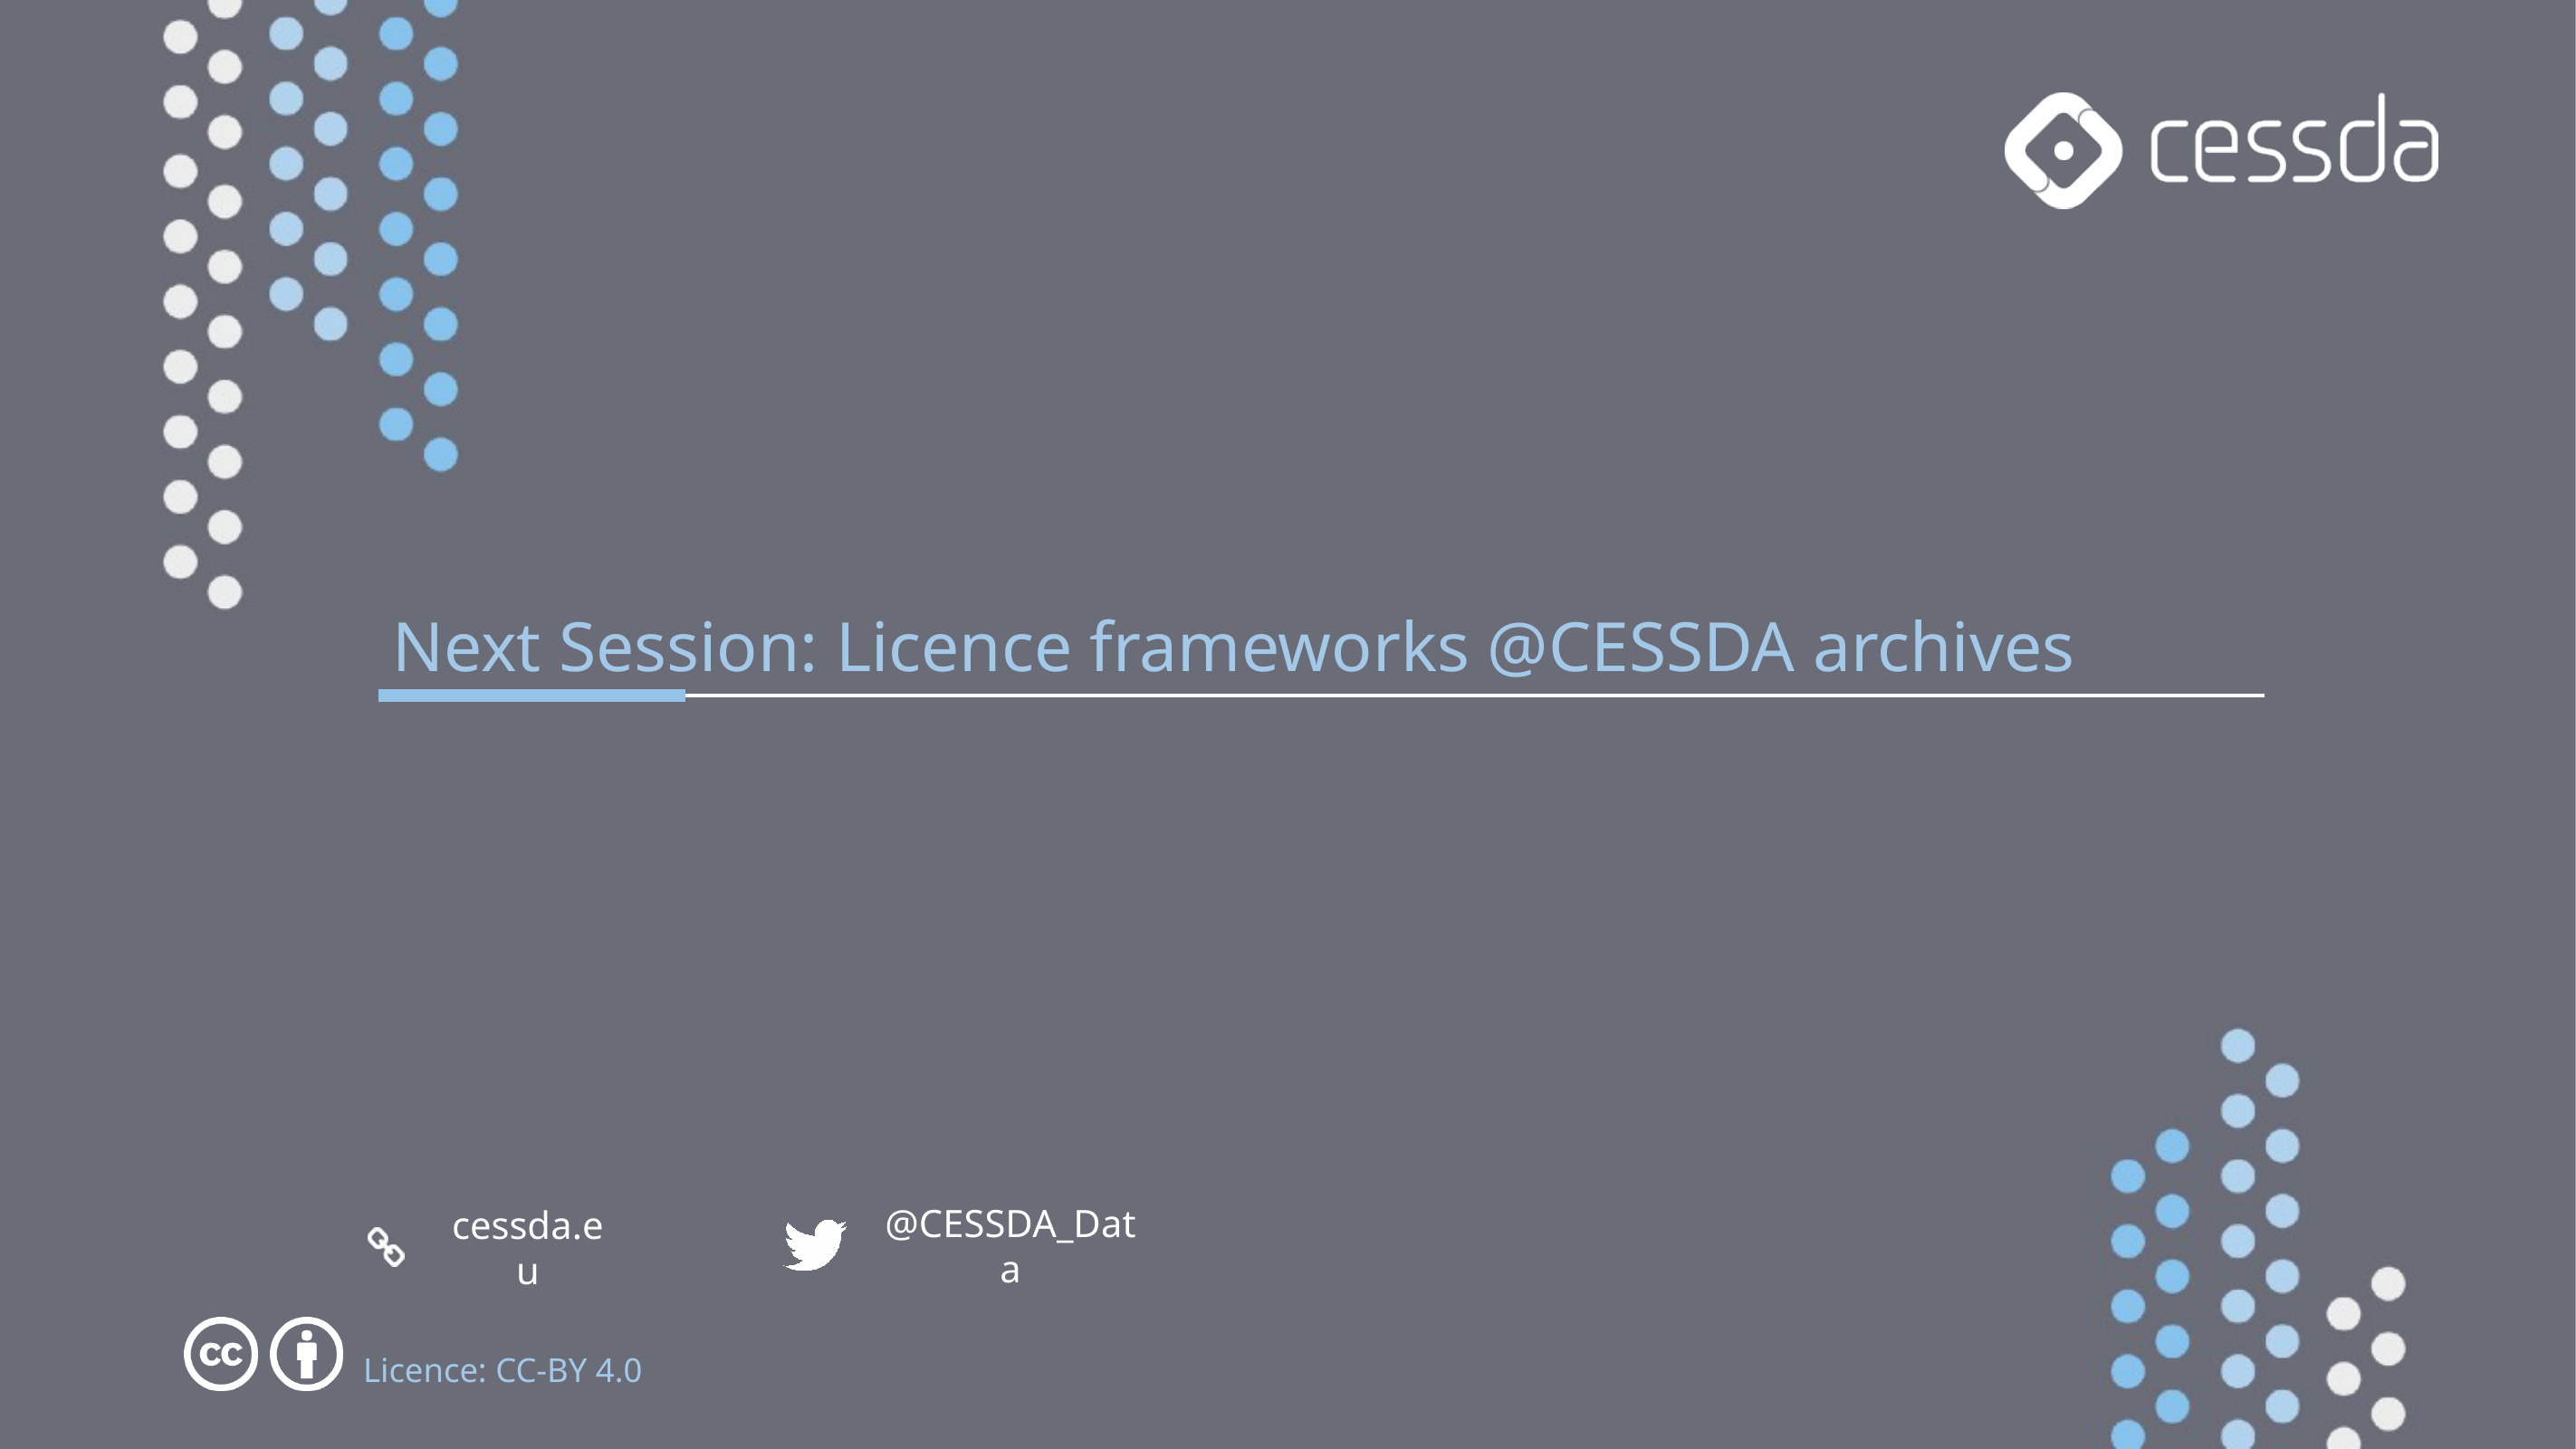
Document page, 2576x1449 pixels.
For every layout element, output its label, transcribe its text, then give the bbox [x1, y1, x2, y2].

picture [0, 0, 2576, 1449]
text_box Licence: CC-BY 4.0 [355, 1341, 1224, 1397]
text_box Next Session: Licence frameworks @CESSDA archives [355, 596, 2287, 1266]
